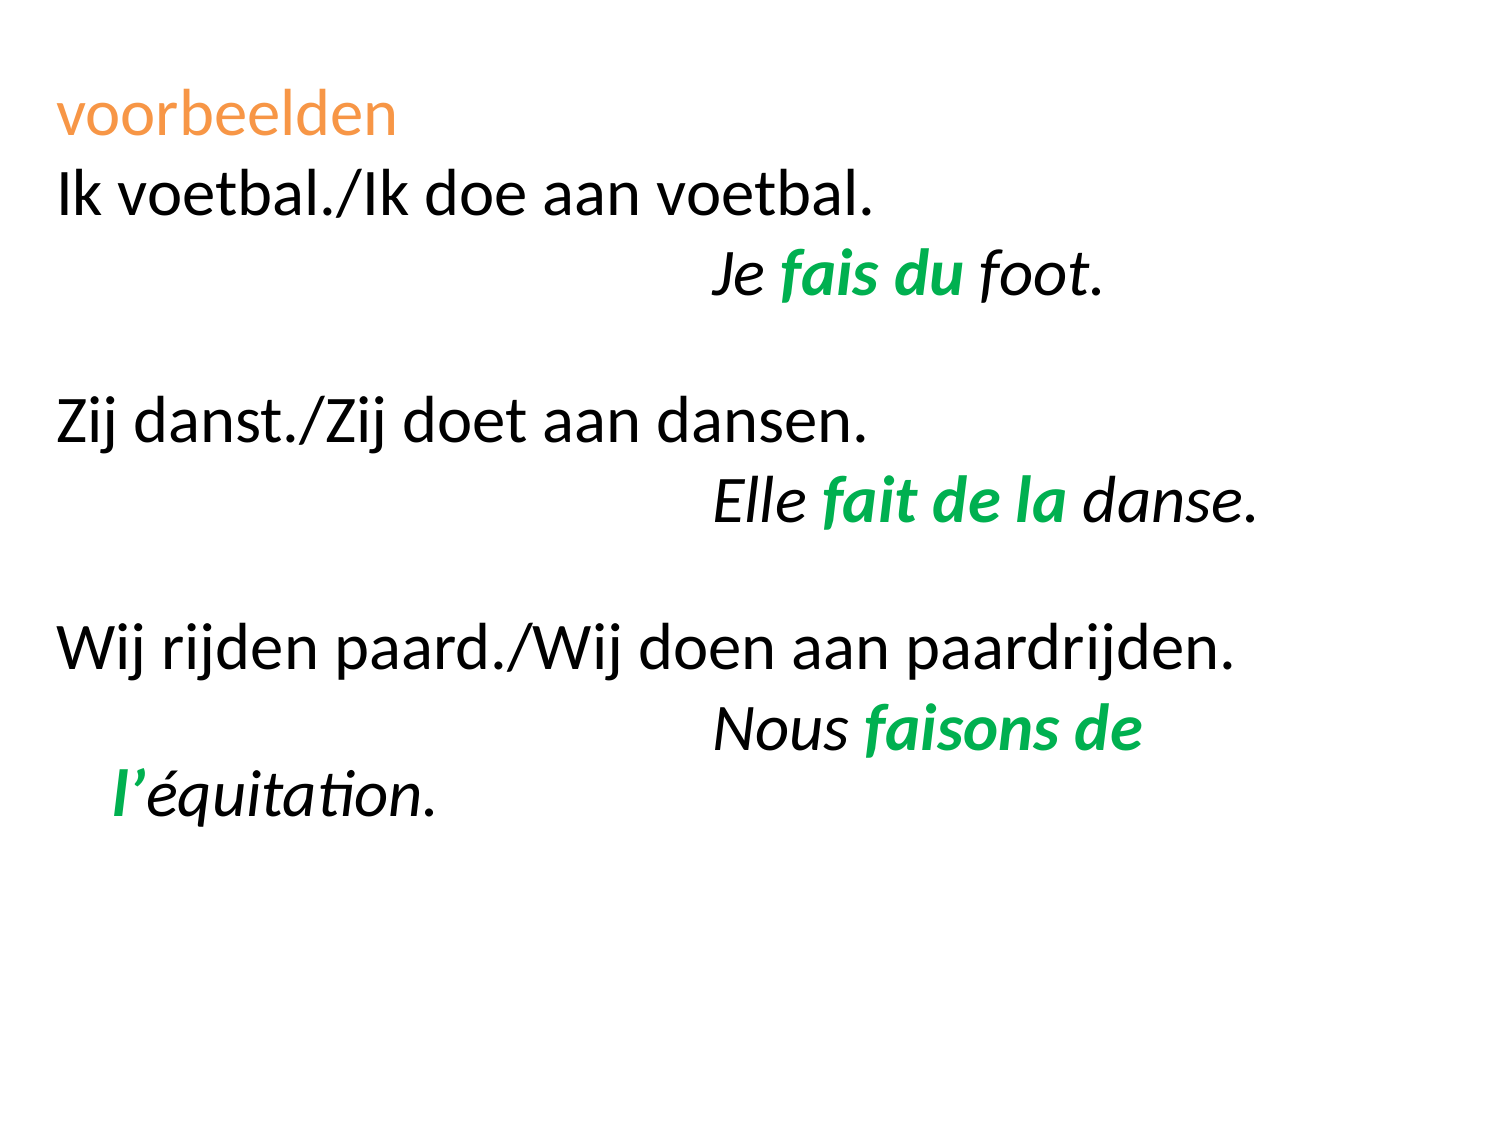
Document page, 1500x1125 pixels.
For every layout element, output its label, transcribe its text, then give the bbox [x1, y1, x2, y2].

text_box voorbeelden Ik voetbal./Ik doe aan voetbal. Je fais du foot. Zij danst./Zij doet aan dansen. Elle fait de la danse. Wij rijden paard./Wij doen aan paardrijden. Nous faisons de l’équitation. [41, 78, 1459, 1024]
